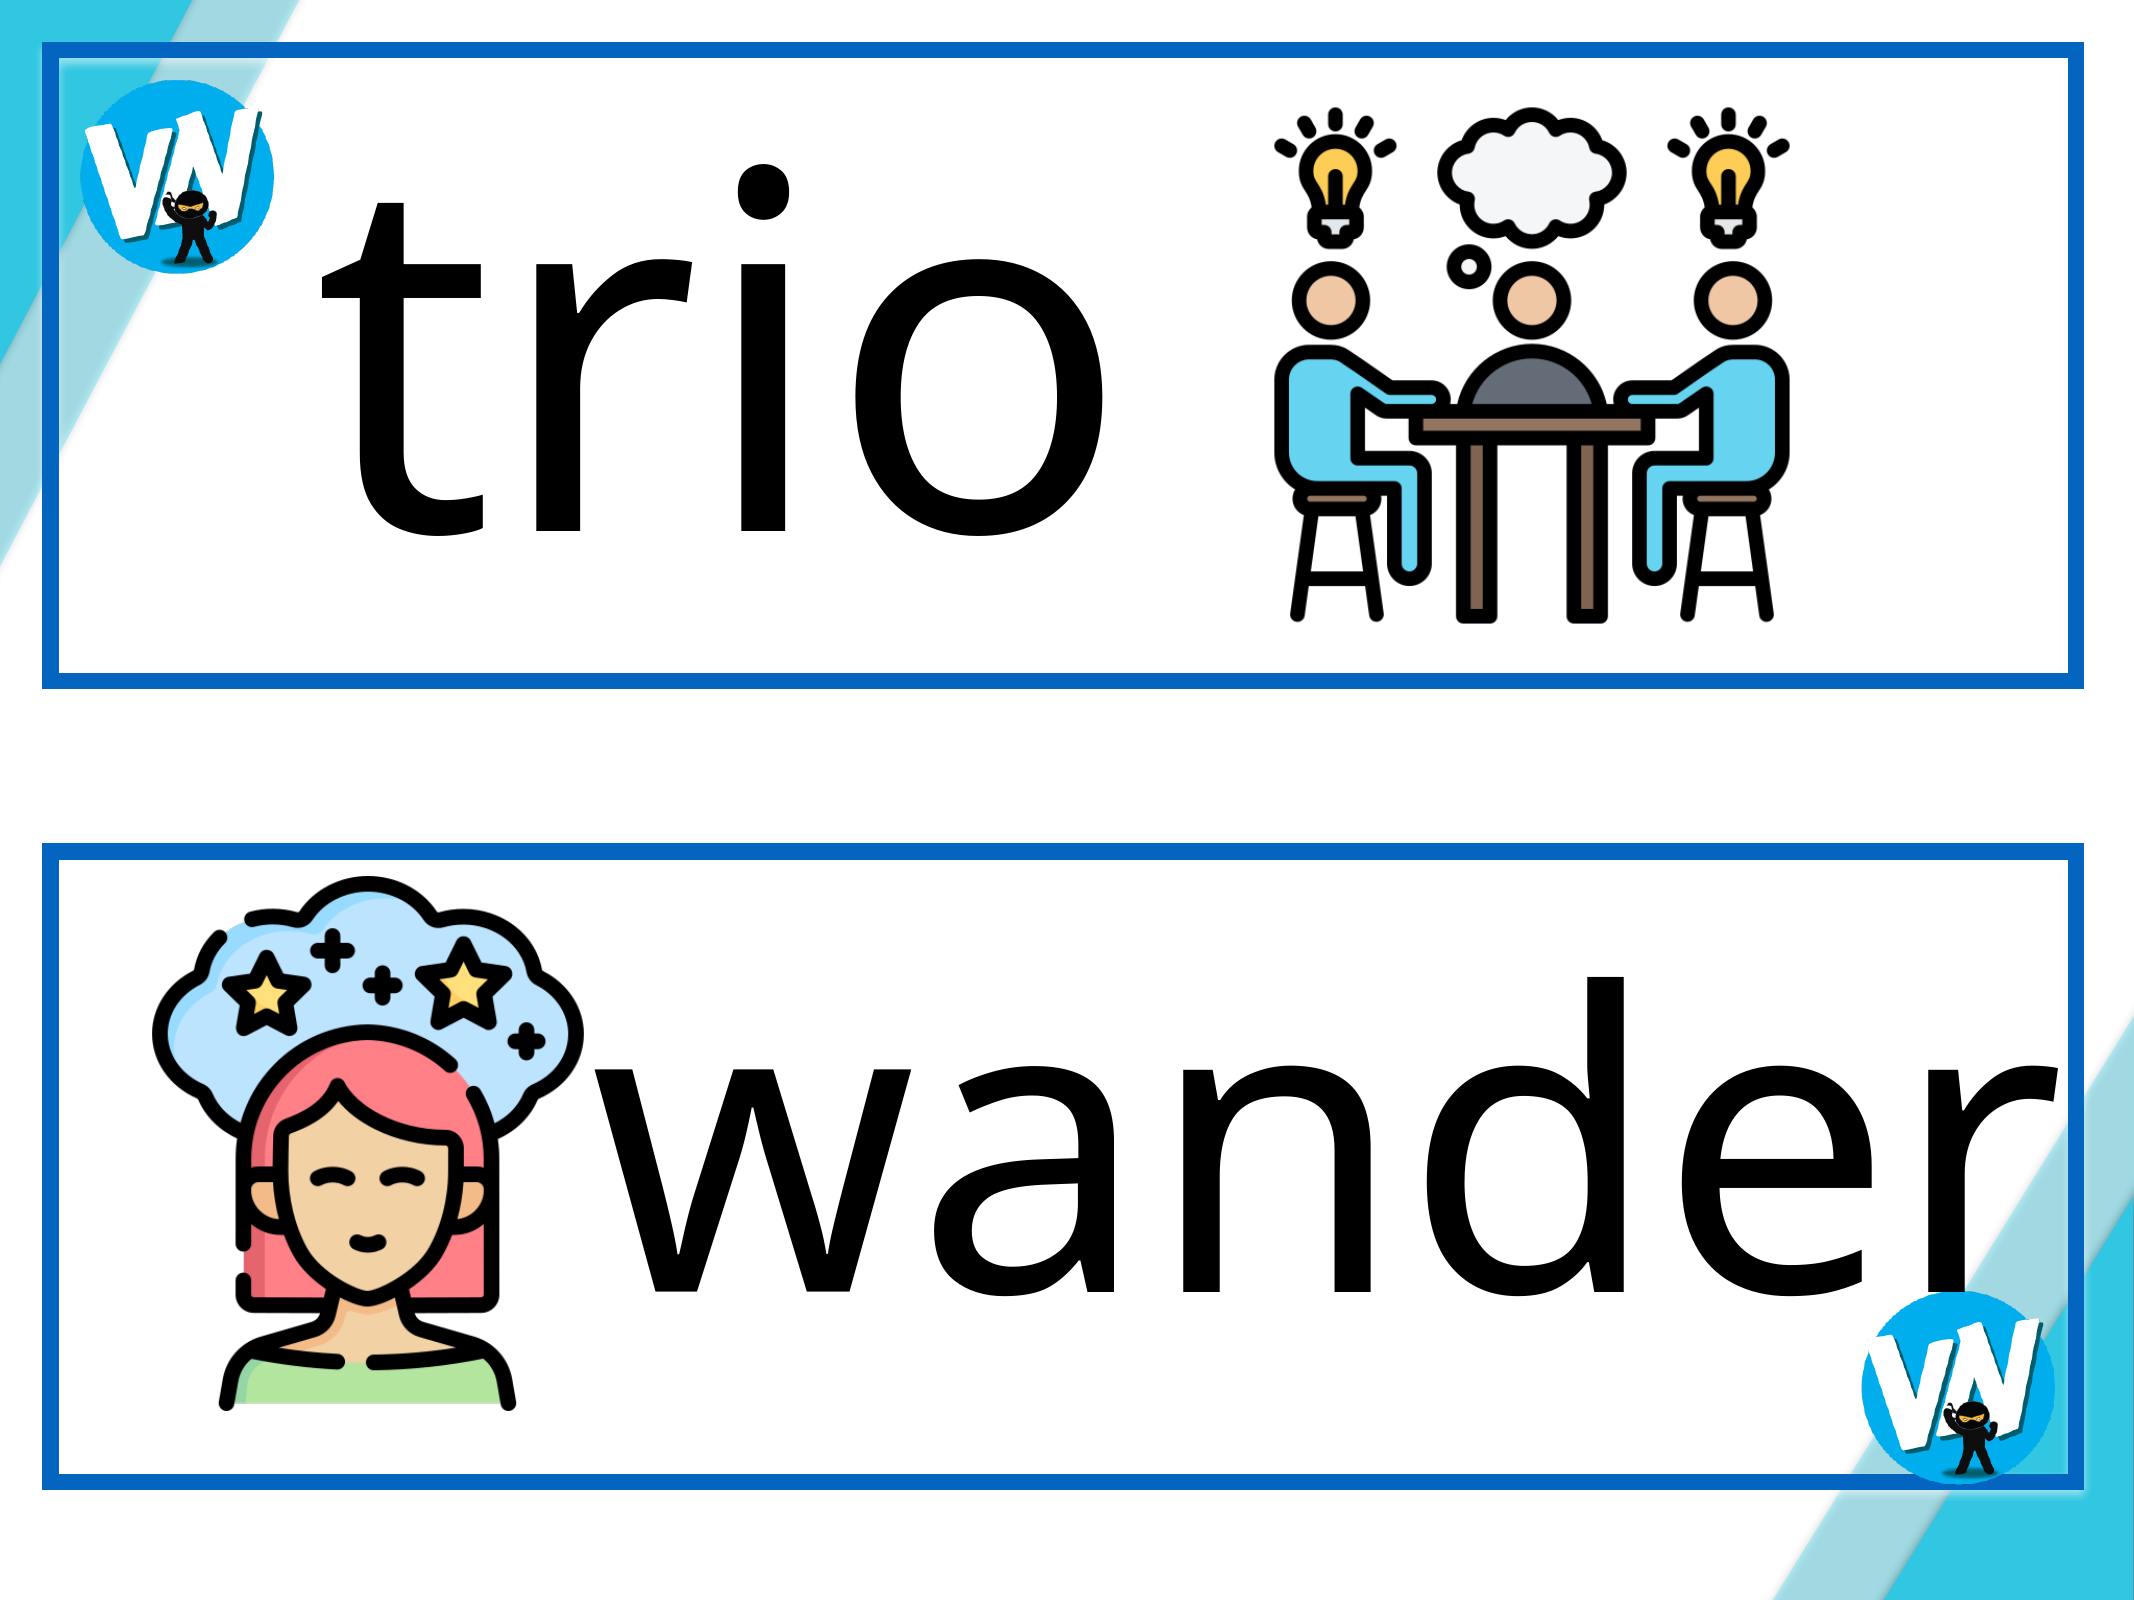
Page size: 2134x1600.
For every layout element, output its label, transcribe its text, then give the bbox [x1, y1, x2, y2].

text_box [0, 0, 81, 1497]
text_box [90, 851, 1956, 1483]
picture [1837, 1288, 2080, 1488]
picture [100, 876, 635, 1411]
text_box trio [306, 25, 1138, 640]
text_box wander [632, 869, 1956, 1384]
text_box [1963, 235, 2134, 1600]
picture [57, 77, 299, 278]
picture [1265, 98, 1800, 633]
text_box [90, 50, 2076, 681]
